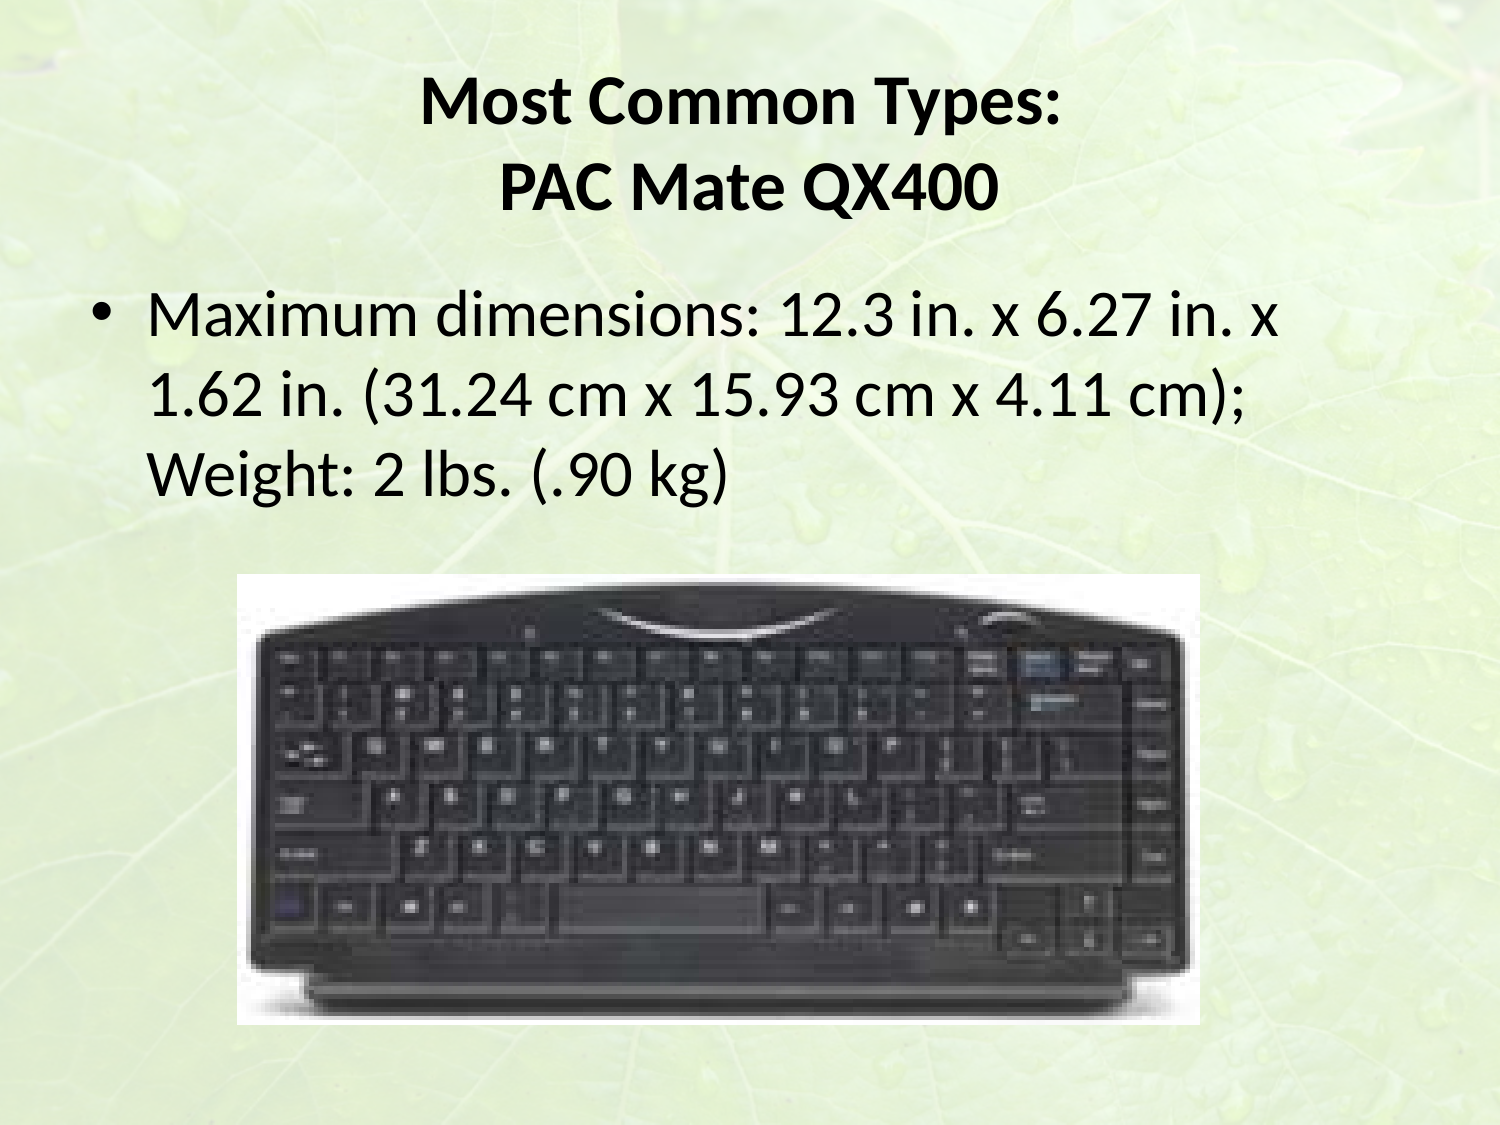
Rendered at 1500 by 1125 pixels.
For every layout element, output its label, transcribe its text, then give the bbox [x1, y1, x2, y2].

title Most Common Types: PAC Mate QX400 [75, 45, 1425, 233]
list Maximum dimensions: 12.3 in. x 6.27 in. x 1.62 in. (31.24 cm x 15.93 cm x 4.11 cm); Weight: 2 lbs. (.90 kg) [75, 262, 1425, 1005]
picture [237, 574, 1201, 1026]
